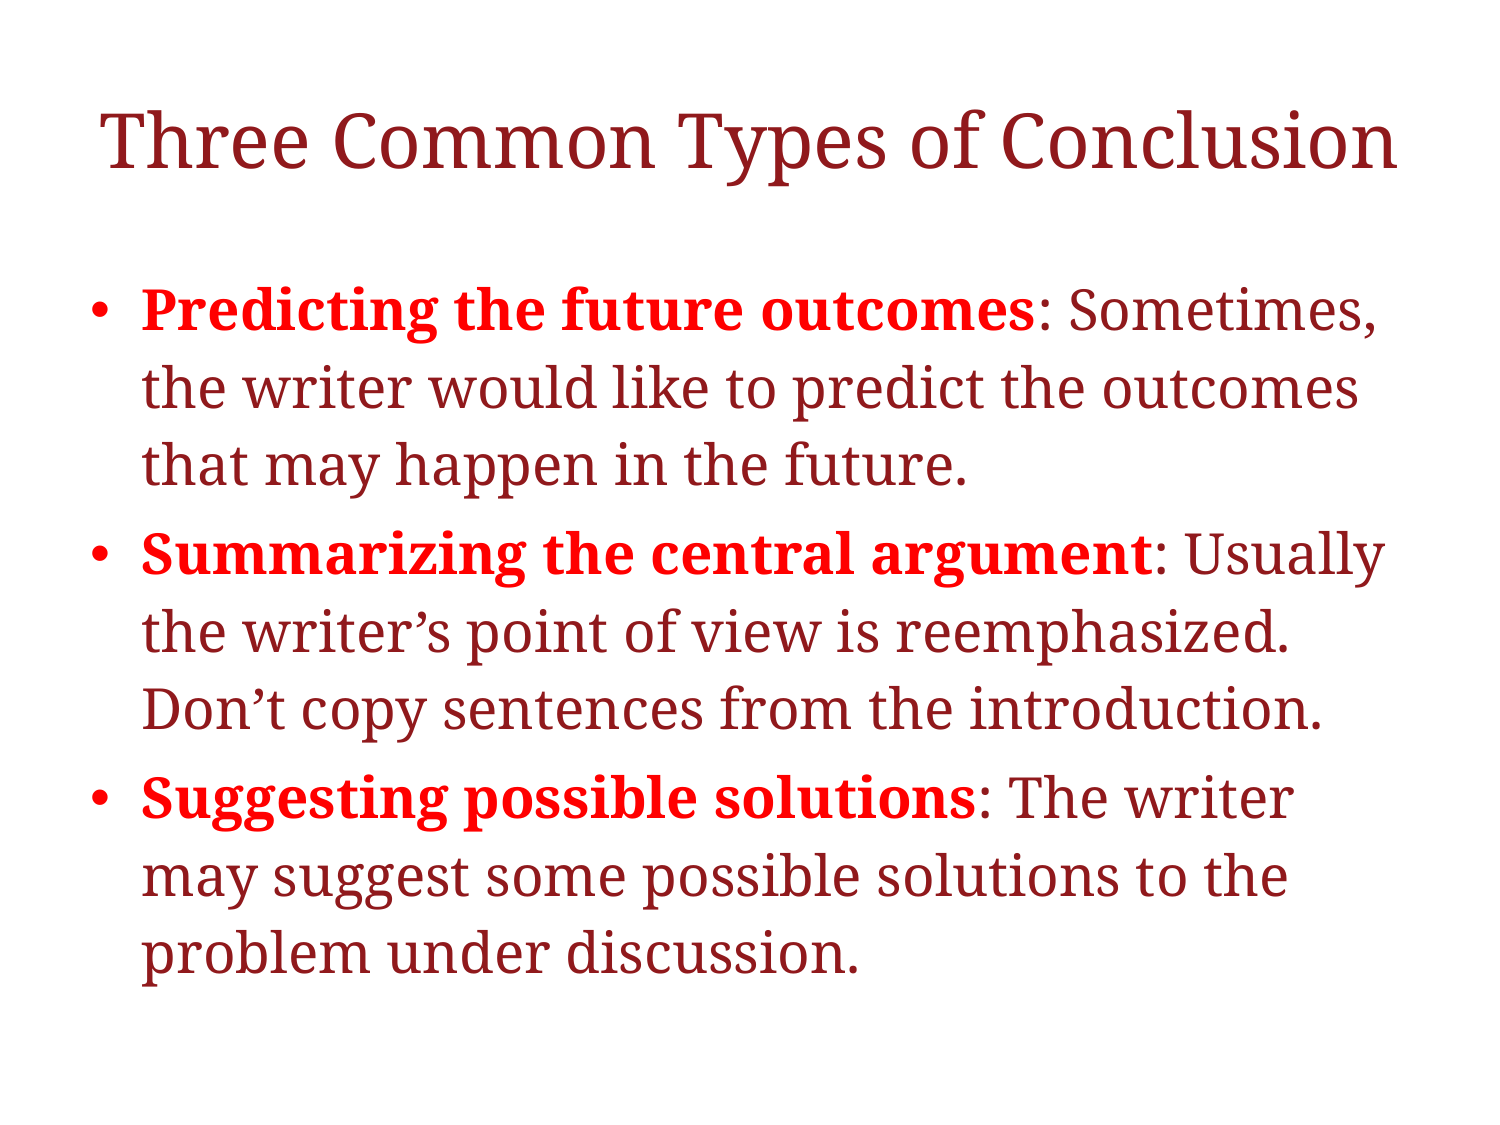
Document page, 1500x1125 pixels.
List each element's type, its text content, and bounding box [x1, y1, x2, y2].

list Predicting the future outcomes: Sometimes, the writer would like to predict the outcomes that may happen in the future. Summarizing the central argument: Usually the writer’s point of view is reemphasized. Don’t copy sentences from the introduction. Suggesting possible solutions: The writer may suggest some possible solutions to the problem under discussion. [75, 262, 1425, 1005]
title Three Common Types of Conclusion [75, 45, 1425, 233]
